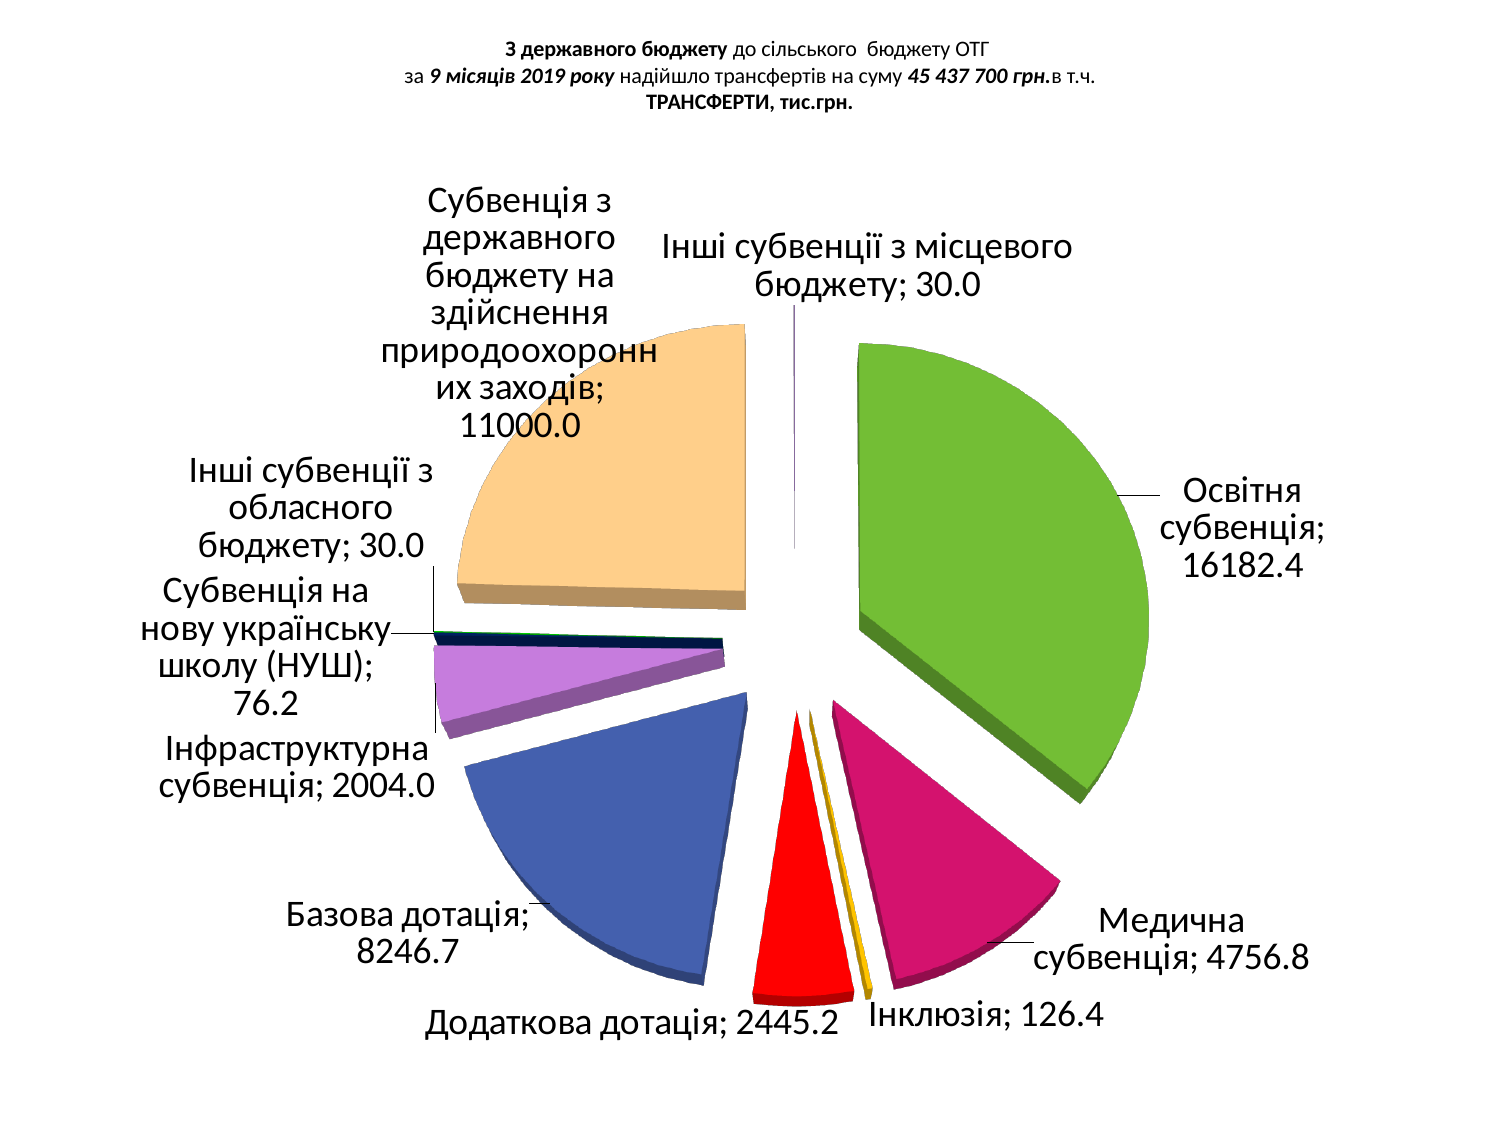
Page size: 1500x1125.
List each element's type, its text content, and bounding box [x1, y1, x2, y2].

title З державного бюджету до сільського бюджету ОТГ за 9 місяців 2019 року надійшло трансфертів на суму 45 437 700 грн.в т.ч. ТРАНСФЕРТИ, тис.грн. [75, 0, 1425, 135]
chart [0, 136, 1459, 1125]
